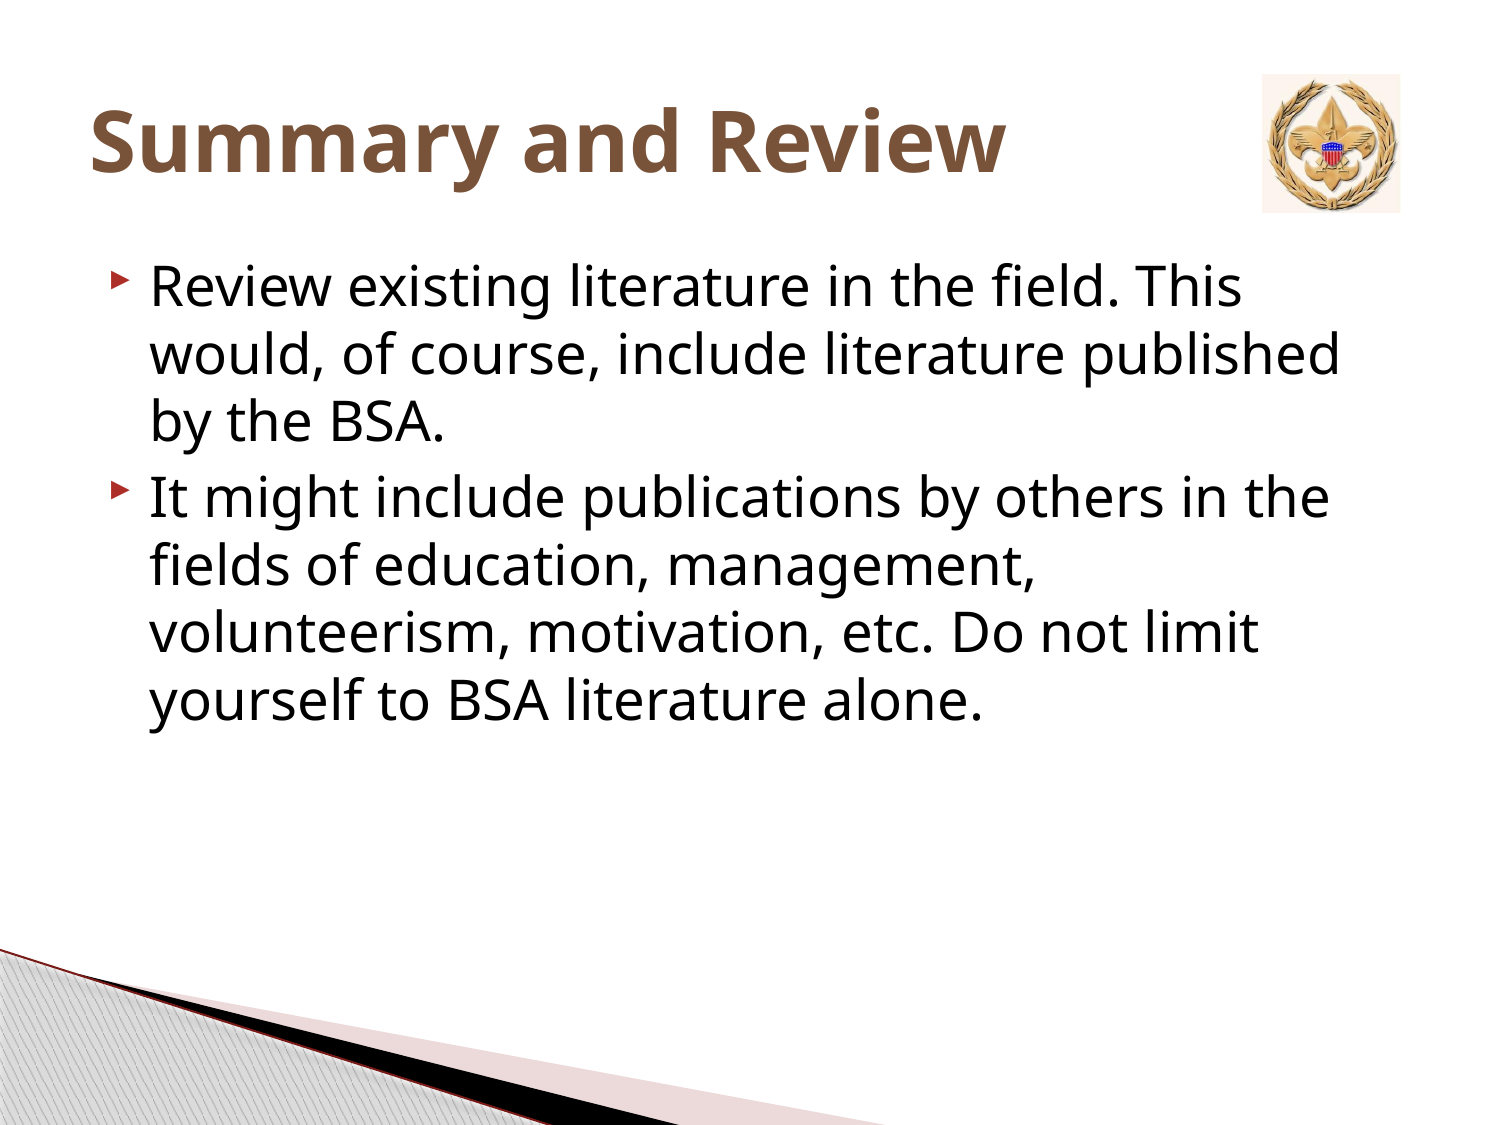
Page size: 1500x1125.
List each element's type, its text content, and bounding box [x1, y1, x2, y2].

list Review existing literature in the field. This would, of course, include literature published by the BSA. It might include publications by others in the fields of education, management, volunteerism, motivation, etc. Do not limit yourself to BSA literature alone. [74, 242, 1426, 986]
title Summary and Review [75, 45, 1425, 233]
picture [1262, 74, 1402, 213]
